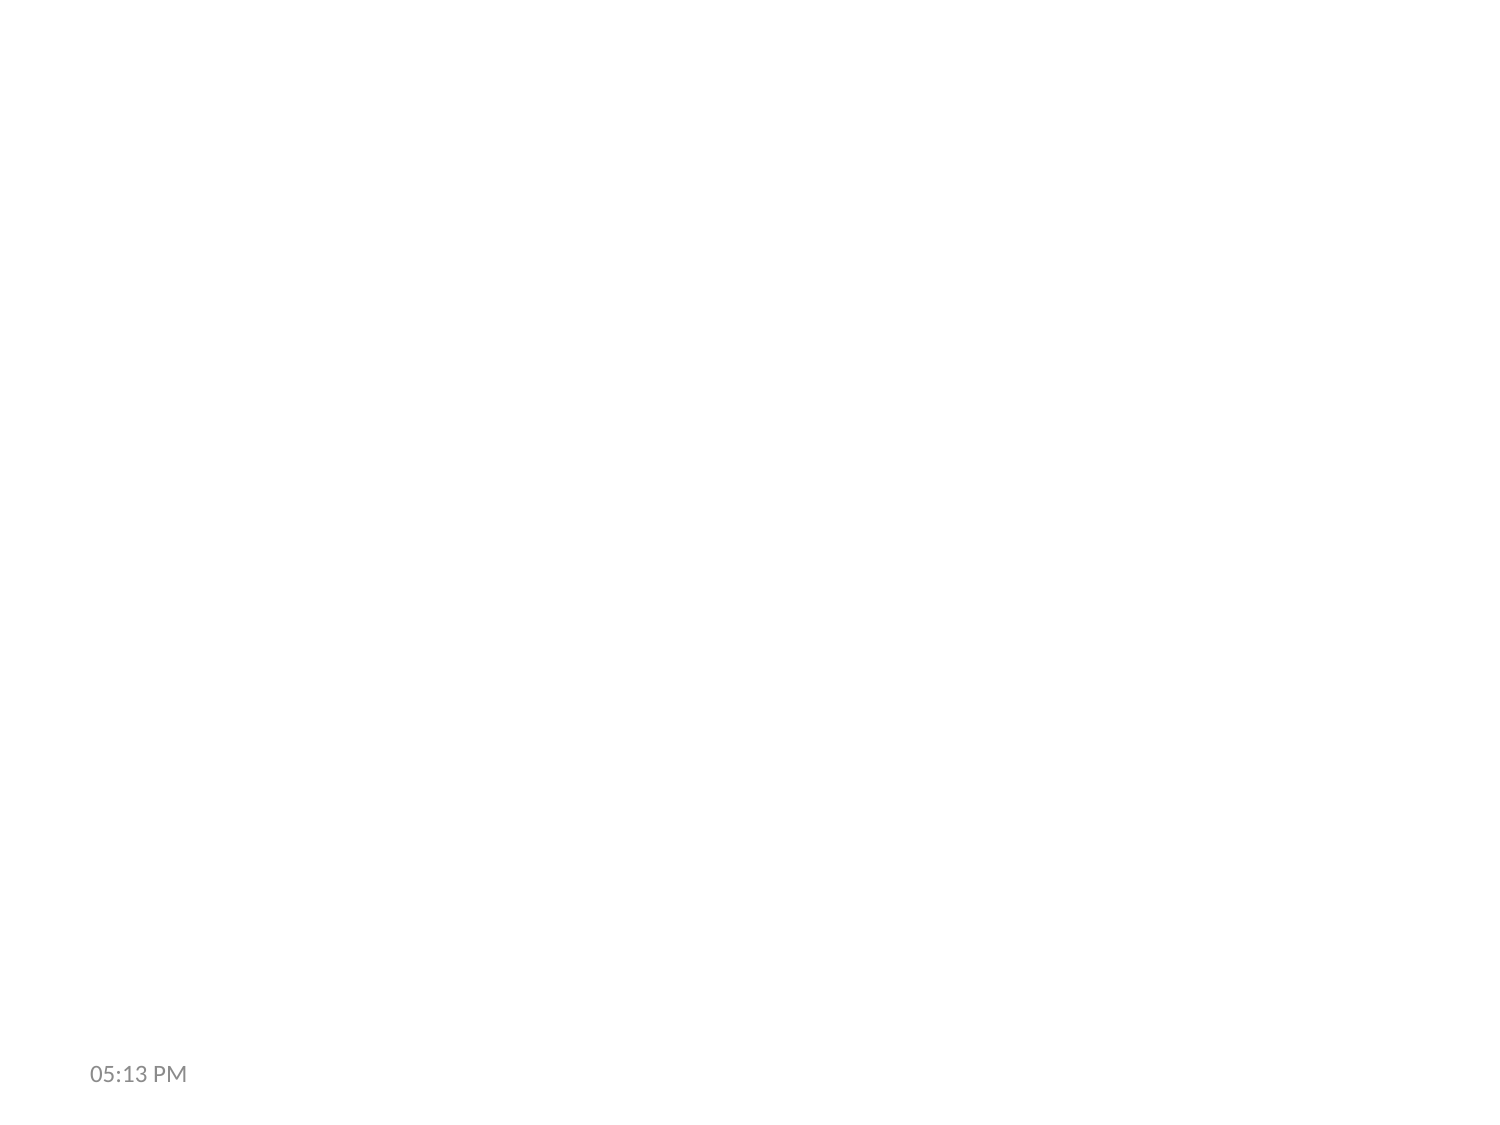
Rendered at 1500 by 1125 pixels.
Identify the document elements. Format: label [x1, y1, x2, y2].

slide_number [75, 1042, 425, 1103]
